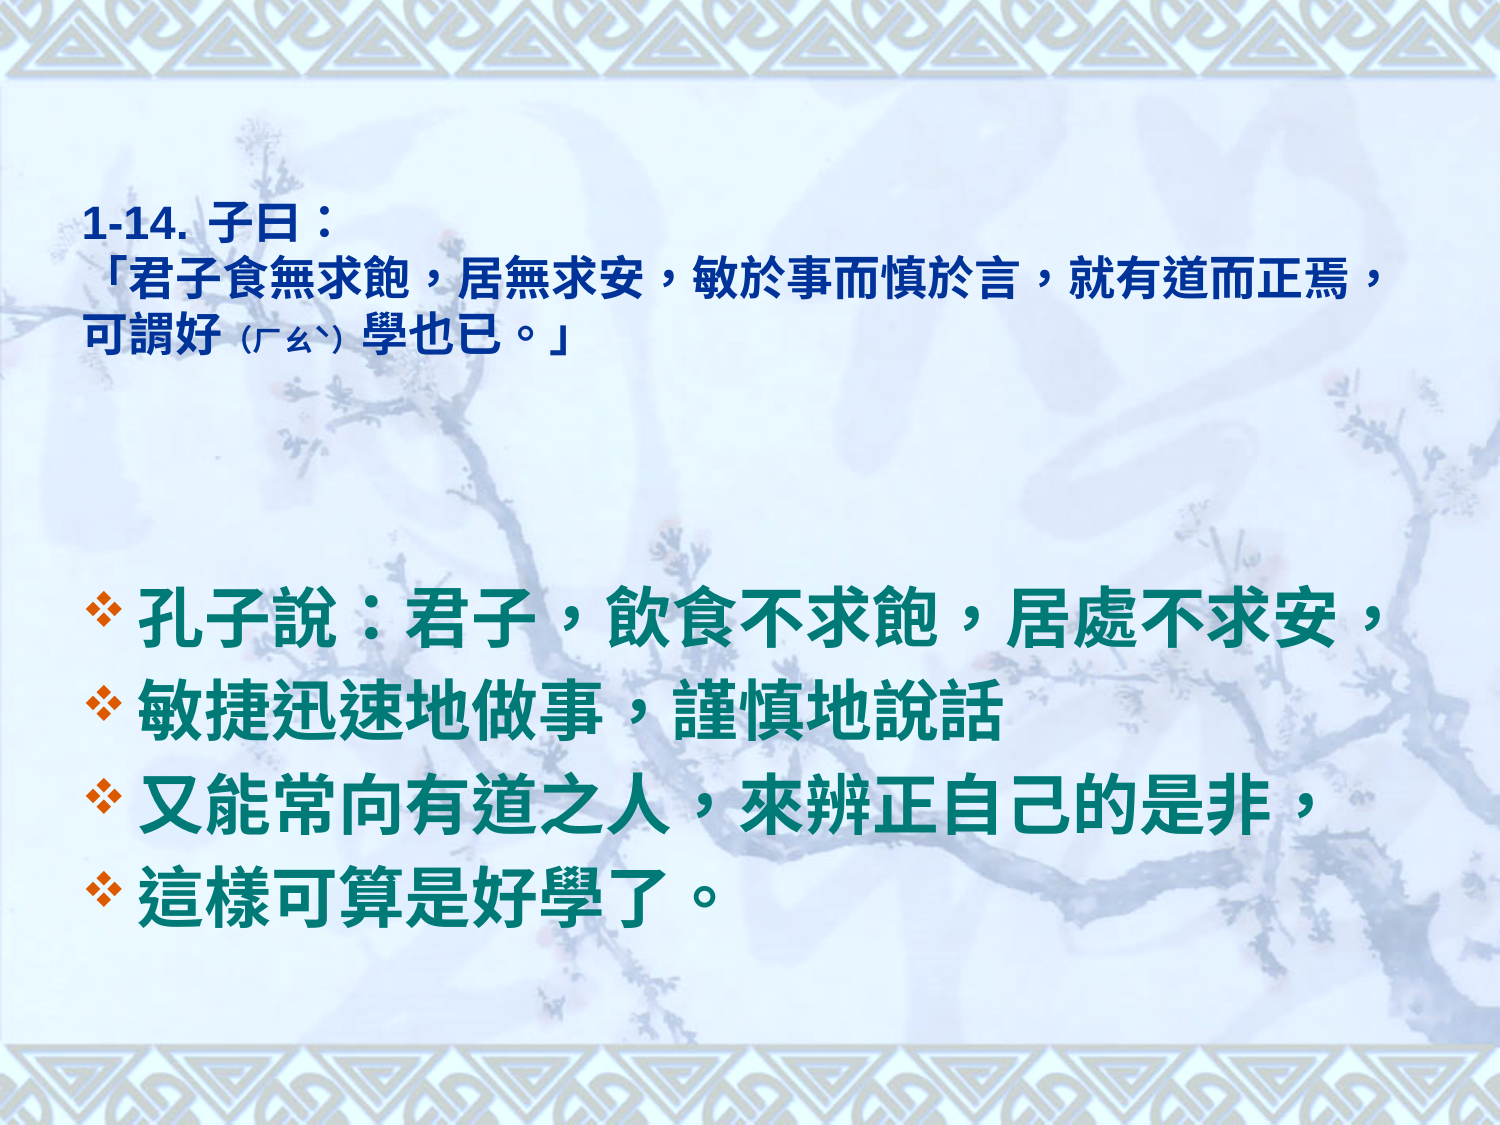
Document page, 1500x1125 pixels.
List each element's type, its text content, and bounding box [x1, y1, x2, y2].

subtitle 孔子說：君子，飲食不求飽，居處不求安， 敏捷迅速地做事，謹慎地說話 又能常向有道之人，來辨正自己的是非， 這樣可算是好學了。 [66, 568, 1387, 856]
picture [0, 0, 1500, 1125]
title 1-14. 子曰： 「君子食無求飽，居無求安，敏於事而慎於言，就有道而正焉，可謂好（ㄏㄠˋ）學也已。」 [66, 183, 1432, 371]
